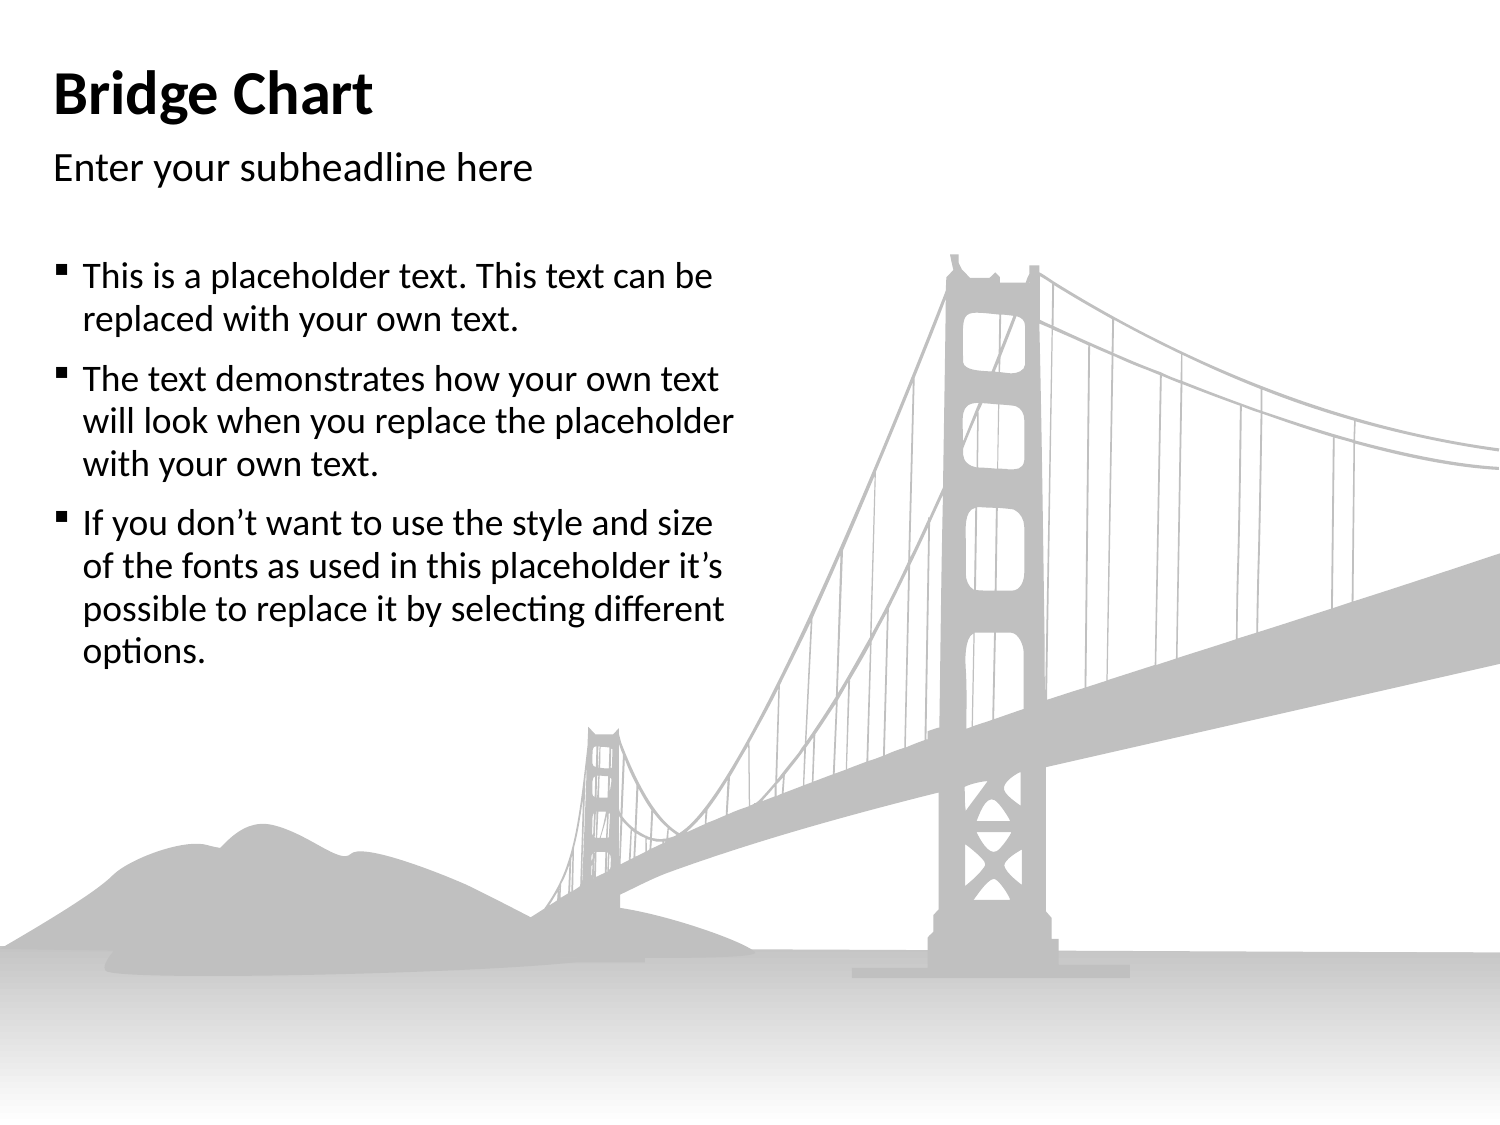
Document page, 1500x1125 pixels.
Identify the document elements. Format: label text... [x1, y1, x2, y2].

list Enter your subheadline here [53, 140, 1447, 196]
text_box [0, 253, 1500, 1125]
title Bridge Chart [53, 39, 1447, 140]
